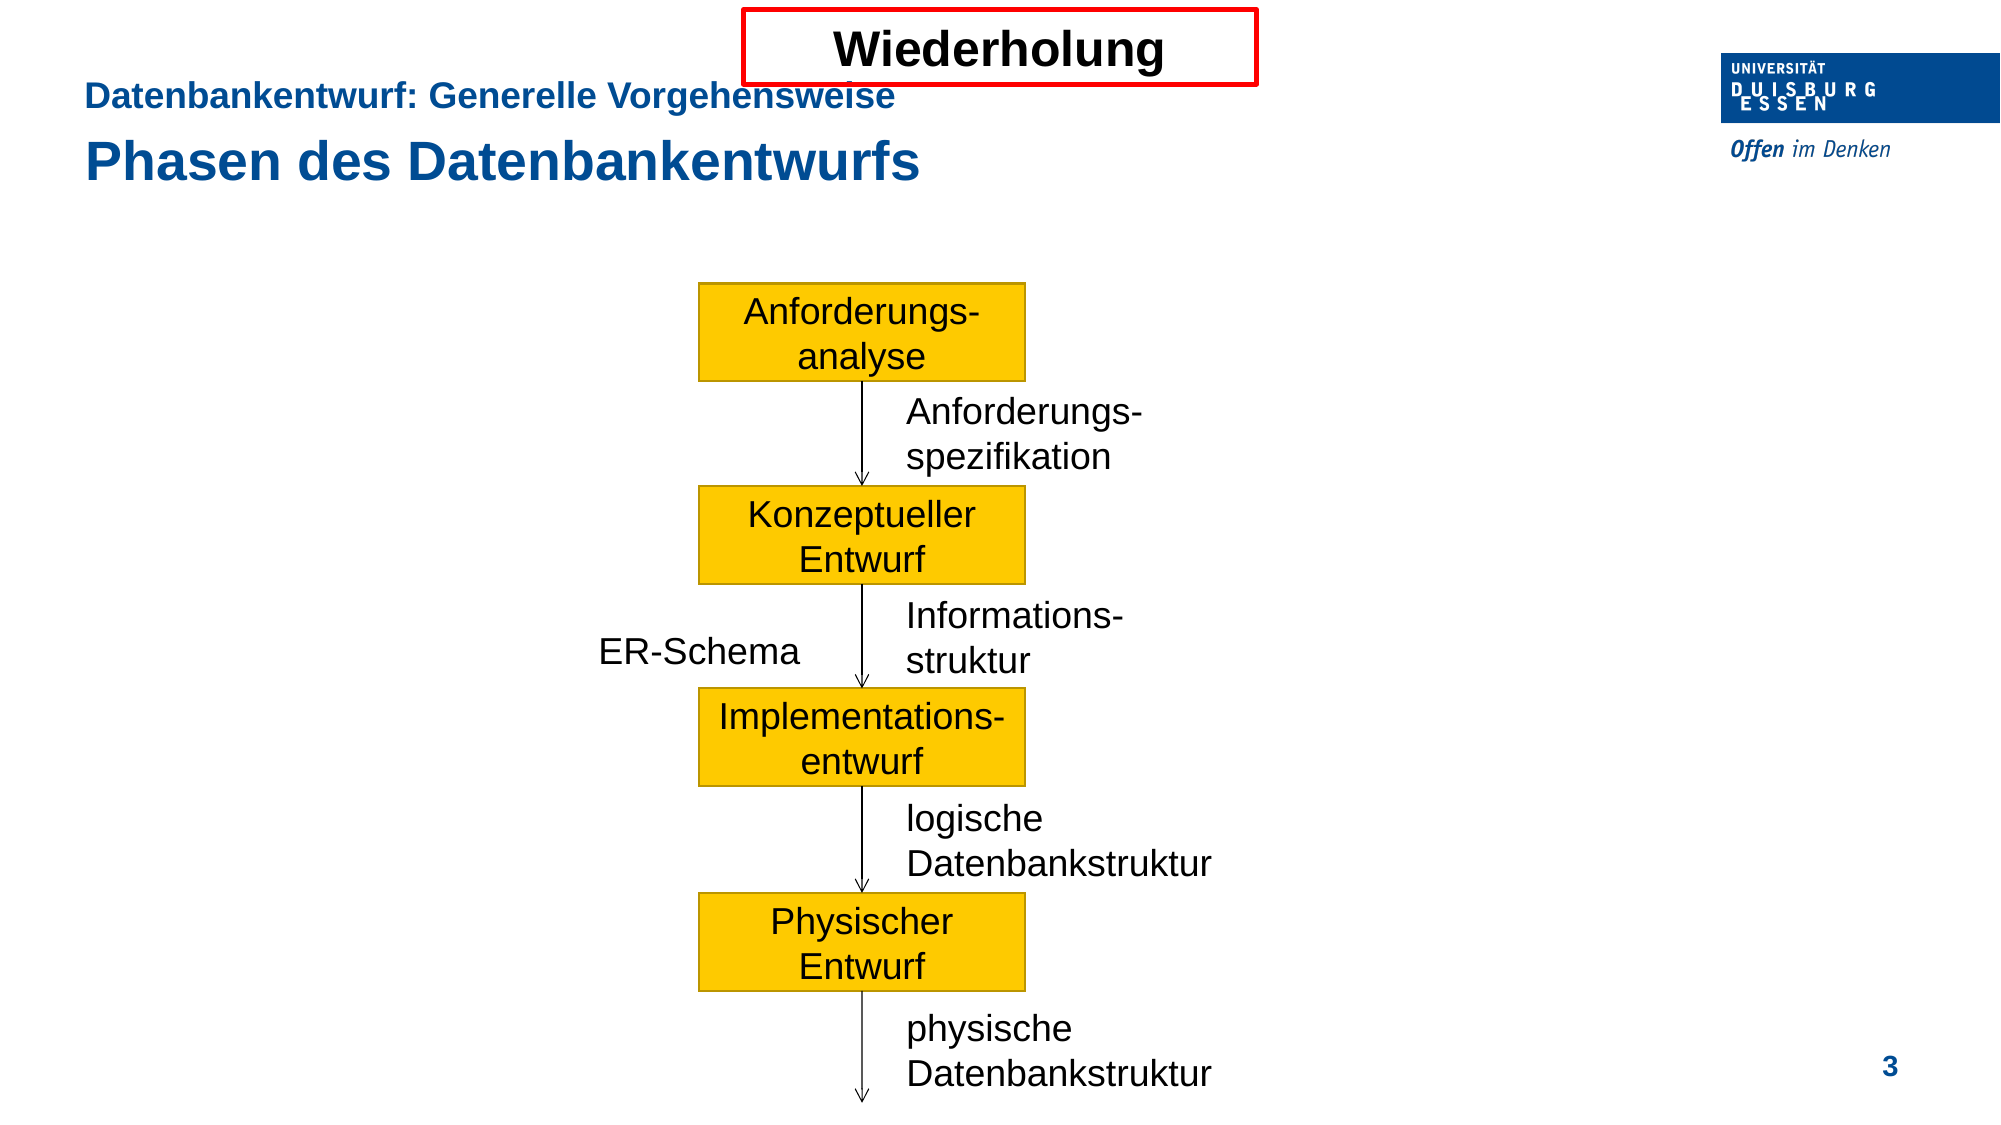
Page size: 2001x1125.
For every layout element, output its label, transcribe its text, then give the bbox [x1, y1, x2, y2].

list Datenbankentwurf: Generelle Vorgehensweise [84, 76, 1692, 117]
text_box Physischer Entwurf [698, 892, 1026, 992]
text_box physische Datenbankstruktur [891, 996, 1228, 1102]
list Phasen des Datenbankentwurfs [85, 125, 1694, 201]
text_box Informations- struktur [891, 583, 1140, 689]
text_box Anforderungs- spezifikation [891, 379, 1159, 485]
text_box Konzeptueller Entwurf [698, 485, 1026, 585]
text_box Wiederholung [743, 9, 1257, 85]
text_box Anforderungs-analyse [698, 282, 1026, 382]
text_box Implementations-entwurf [698, 687, 1026, 787]
picture [1721, 53, 2000, 162]
text_box ER-Schema [583, 619, 816, 680]
slide_number 3 [1677, 1039, 1914, 1081]
text_box logische Datenbankstruktur [891, 786, 1228, 891]
